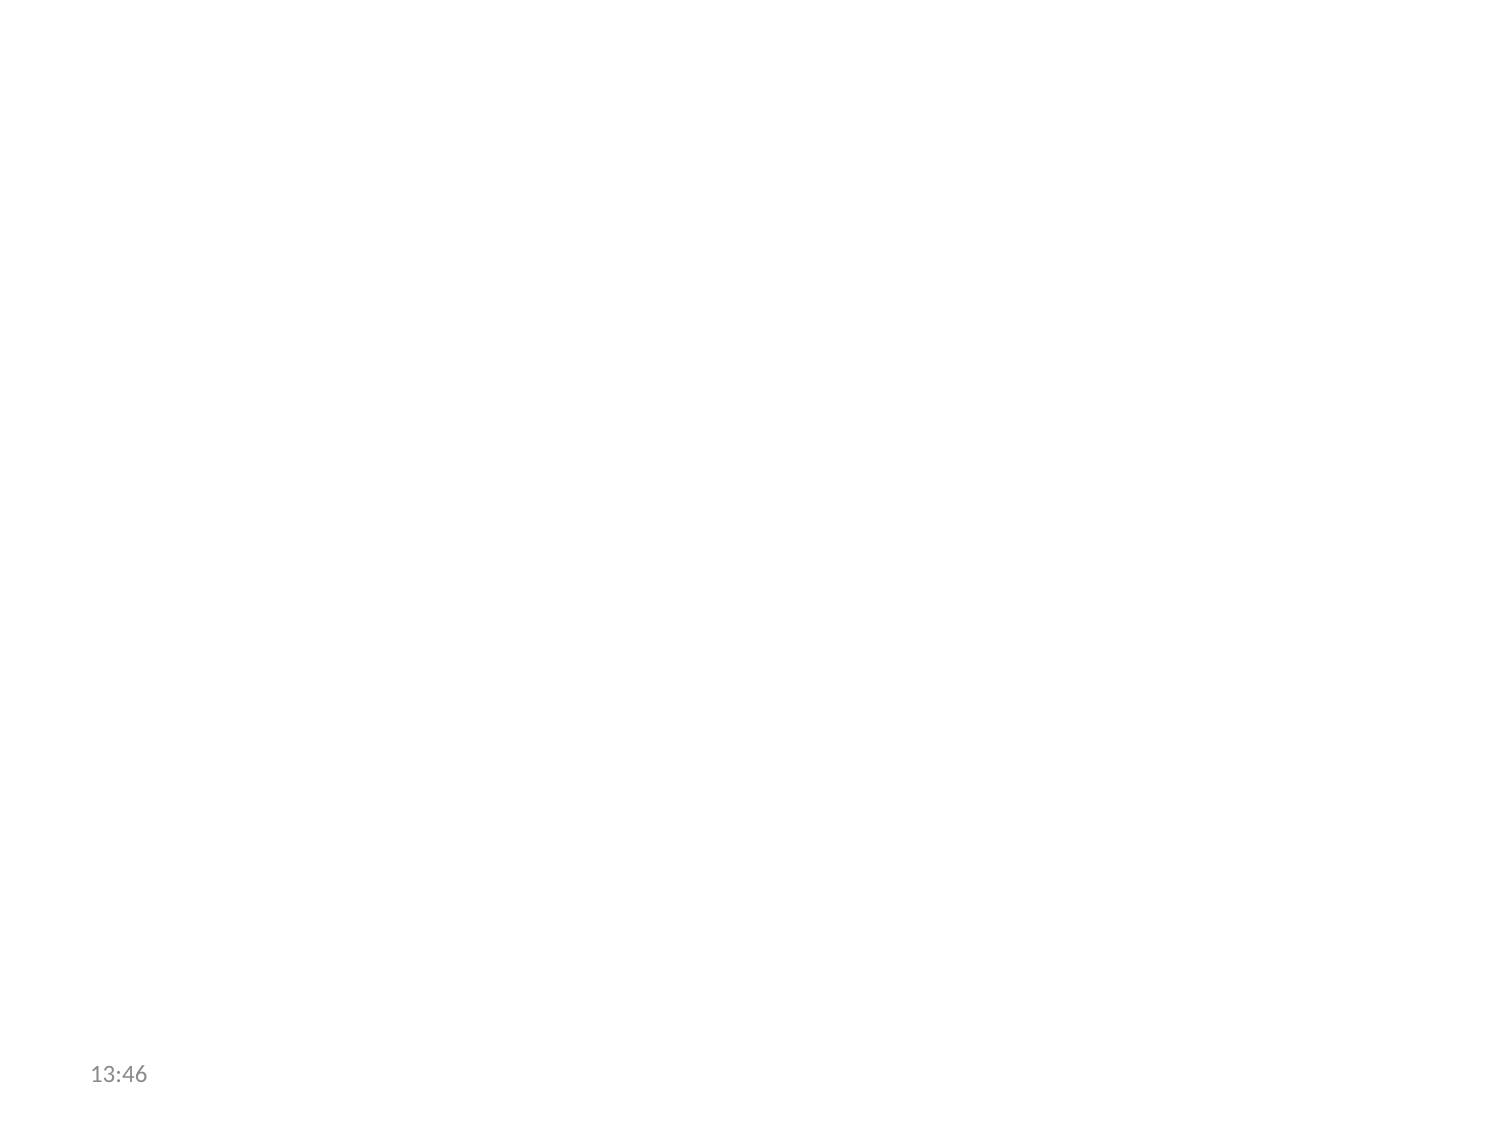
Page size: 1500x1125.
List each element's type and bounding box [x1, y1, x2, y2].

slide_number [75, 1042, 425, 1103]
